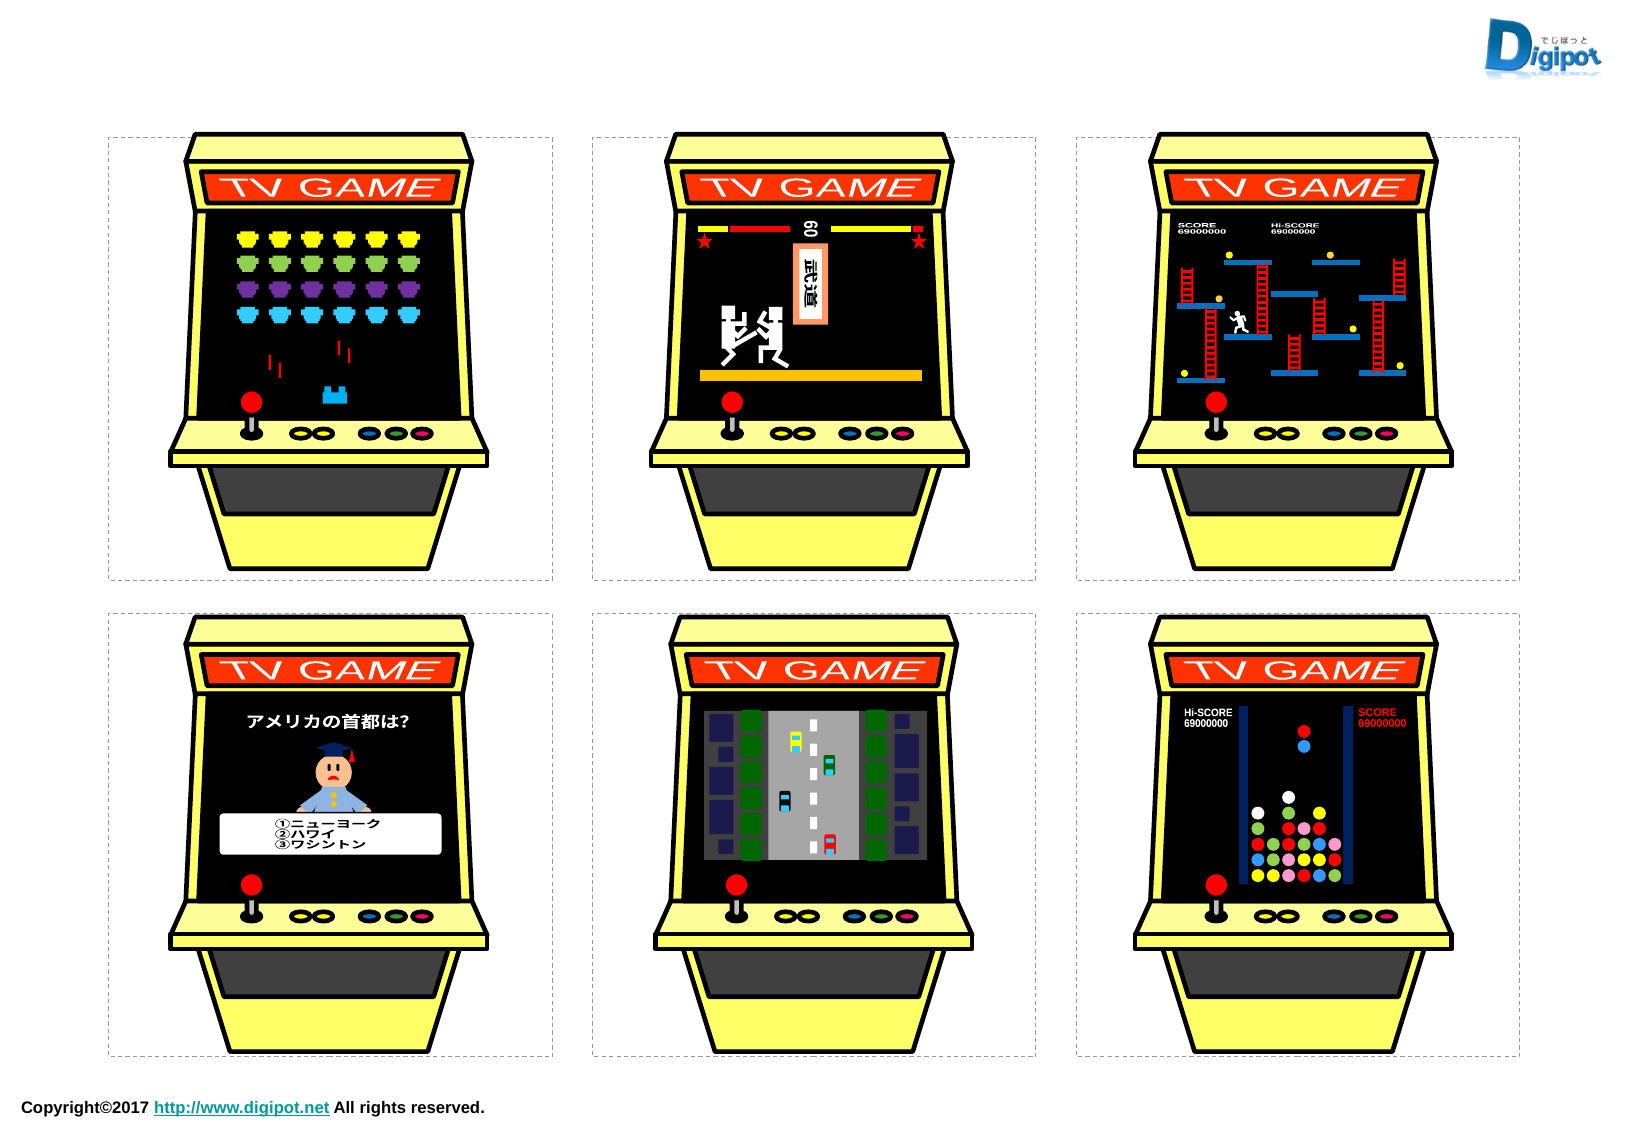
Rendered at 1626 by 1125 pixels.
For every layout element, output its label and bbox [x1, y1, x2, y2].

text_box [170, 134, 488, 569]
text_box [650, 134, 968, 569]
text_box [170, 616, 488, 1052]
picture [1485, 18, 1602, 82]
text_box [655, 616, 973, 1052]
text_box [1134, 616, 1453, 1052]
text_box [1134, 134, 1453, 569]
